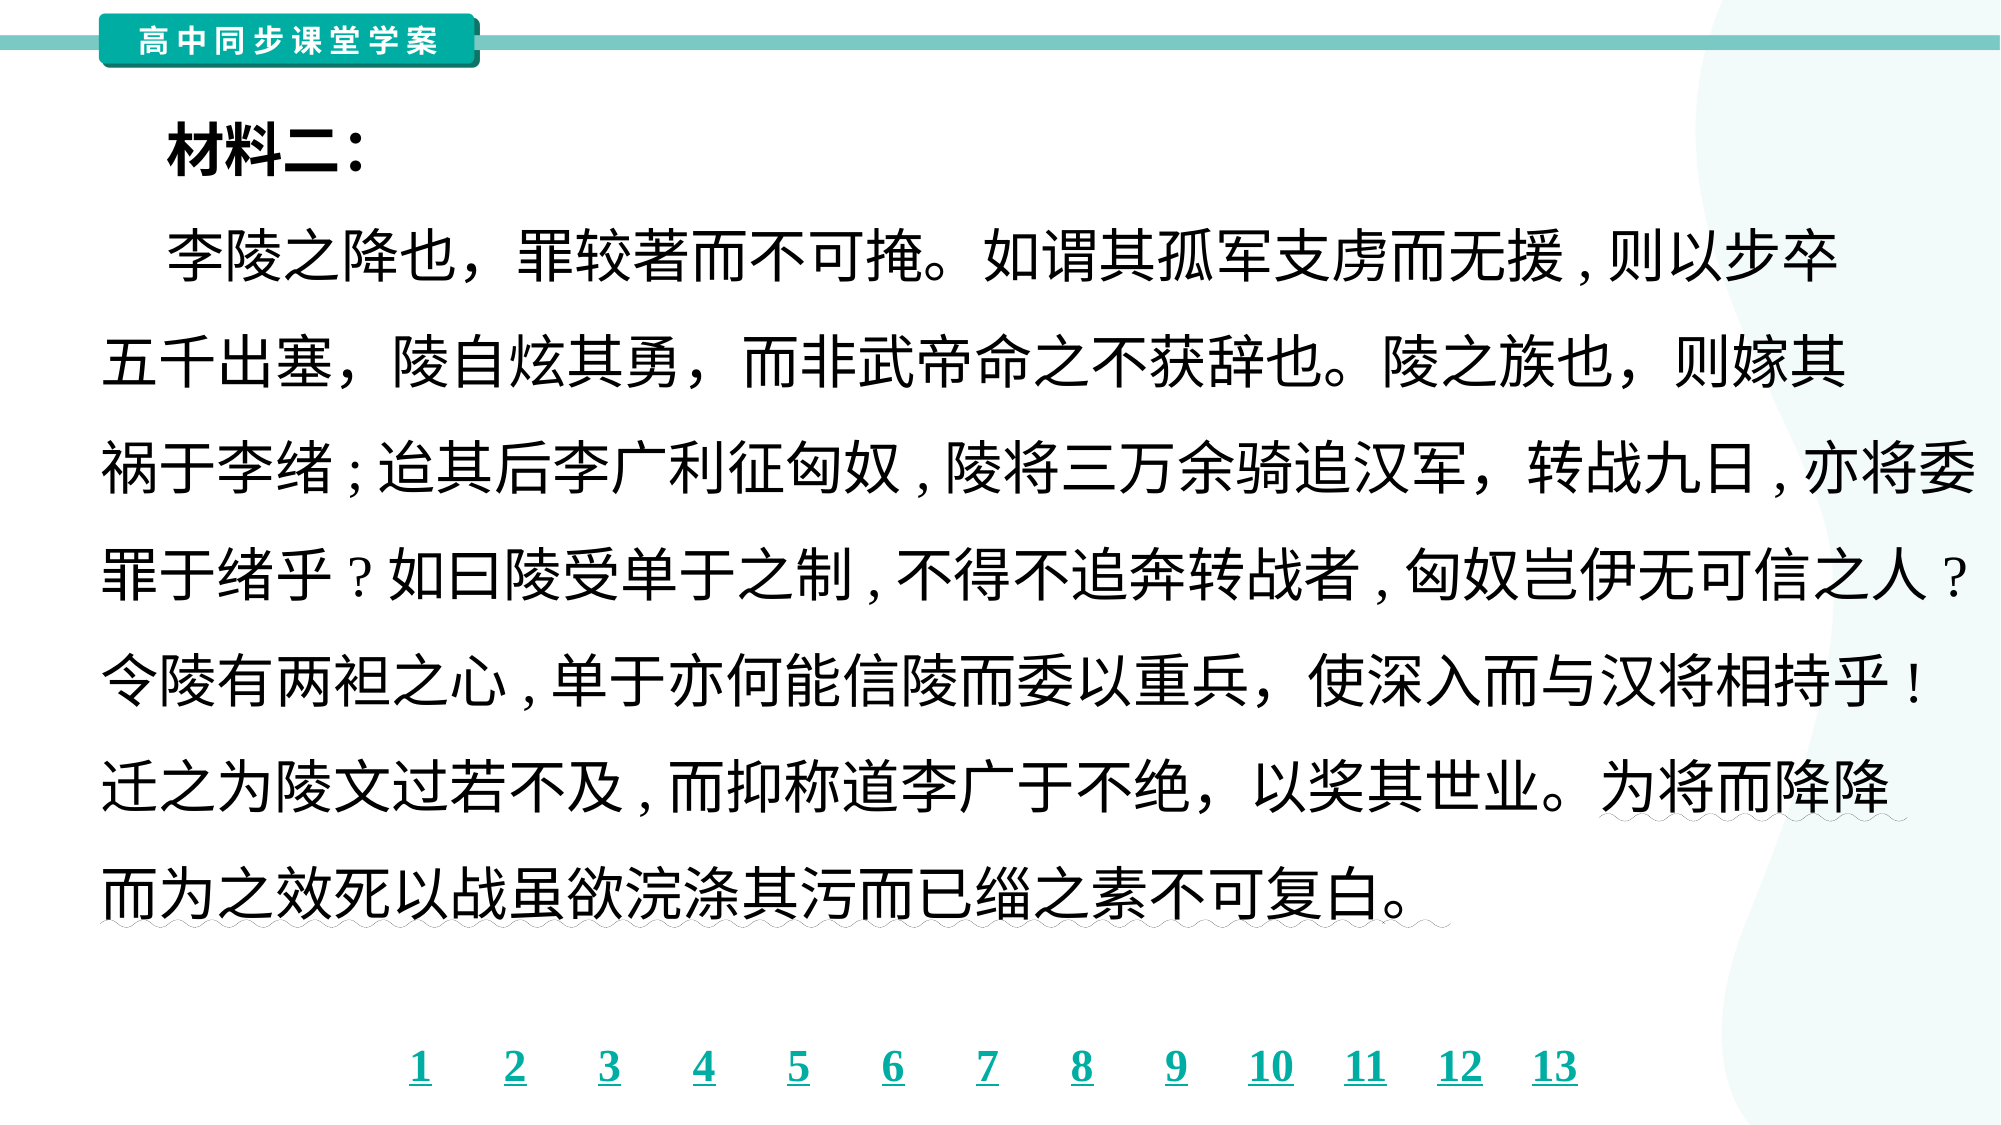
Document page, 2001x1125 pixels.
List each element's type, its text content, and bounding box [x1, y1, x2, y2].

text_box 材料二： 李陵之降也，罪较著而不可掩。如谓其孤军支虏而无援,则以步卒 五千出塞，陵自炫其勇，而非武帝命之不获辞也。陵之族也，则嫁其 祸于李绪;迨其后李广利征匈奴,陵将三万余骑追汉军，转战九日,亦将委 罪于绪乎?如曰陵受单于之制,不得不追奔转战者,匈奴岂伊无可信之人? 令陵有两袒之心,单于亦何能信陵而委以重兵，使深入而与汉将相持乎! 迁之为陵文过若不及,而抑称道李广于不绝，以奖其世业。为将而降降 而为之效死以战虽欲浣涤其污而已缁之素不可复白。 [100, 76, 1899, 927]
picture [0, 0, 2000, 1125]
